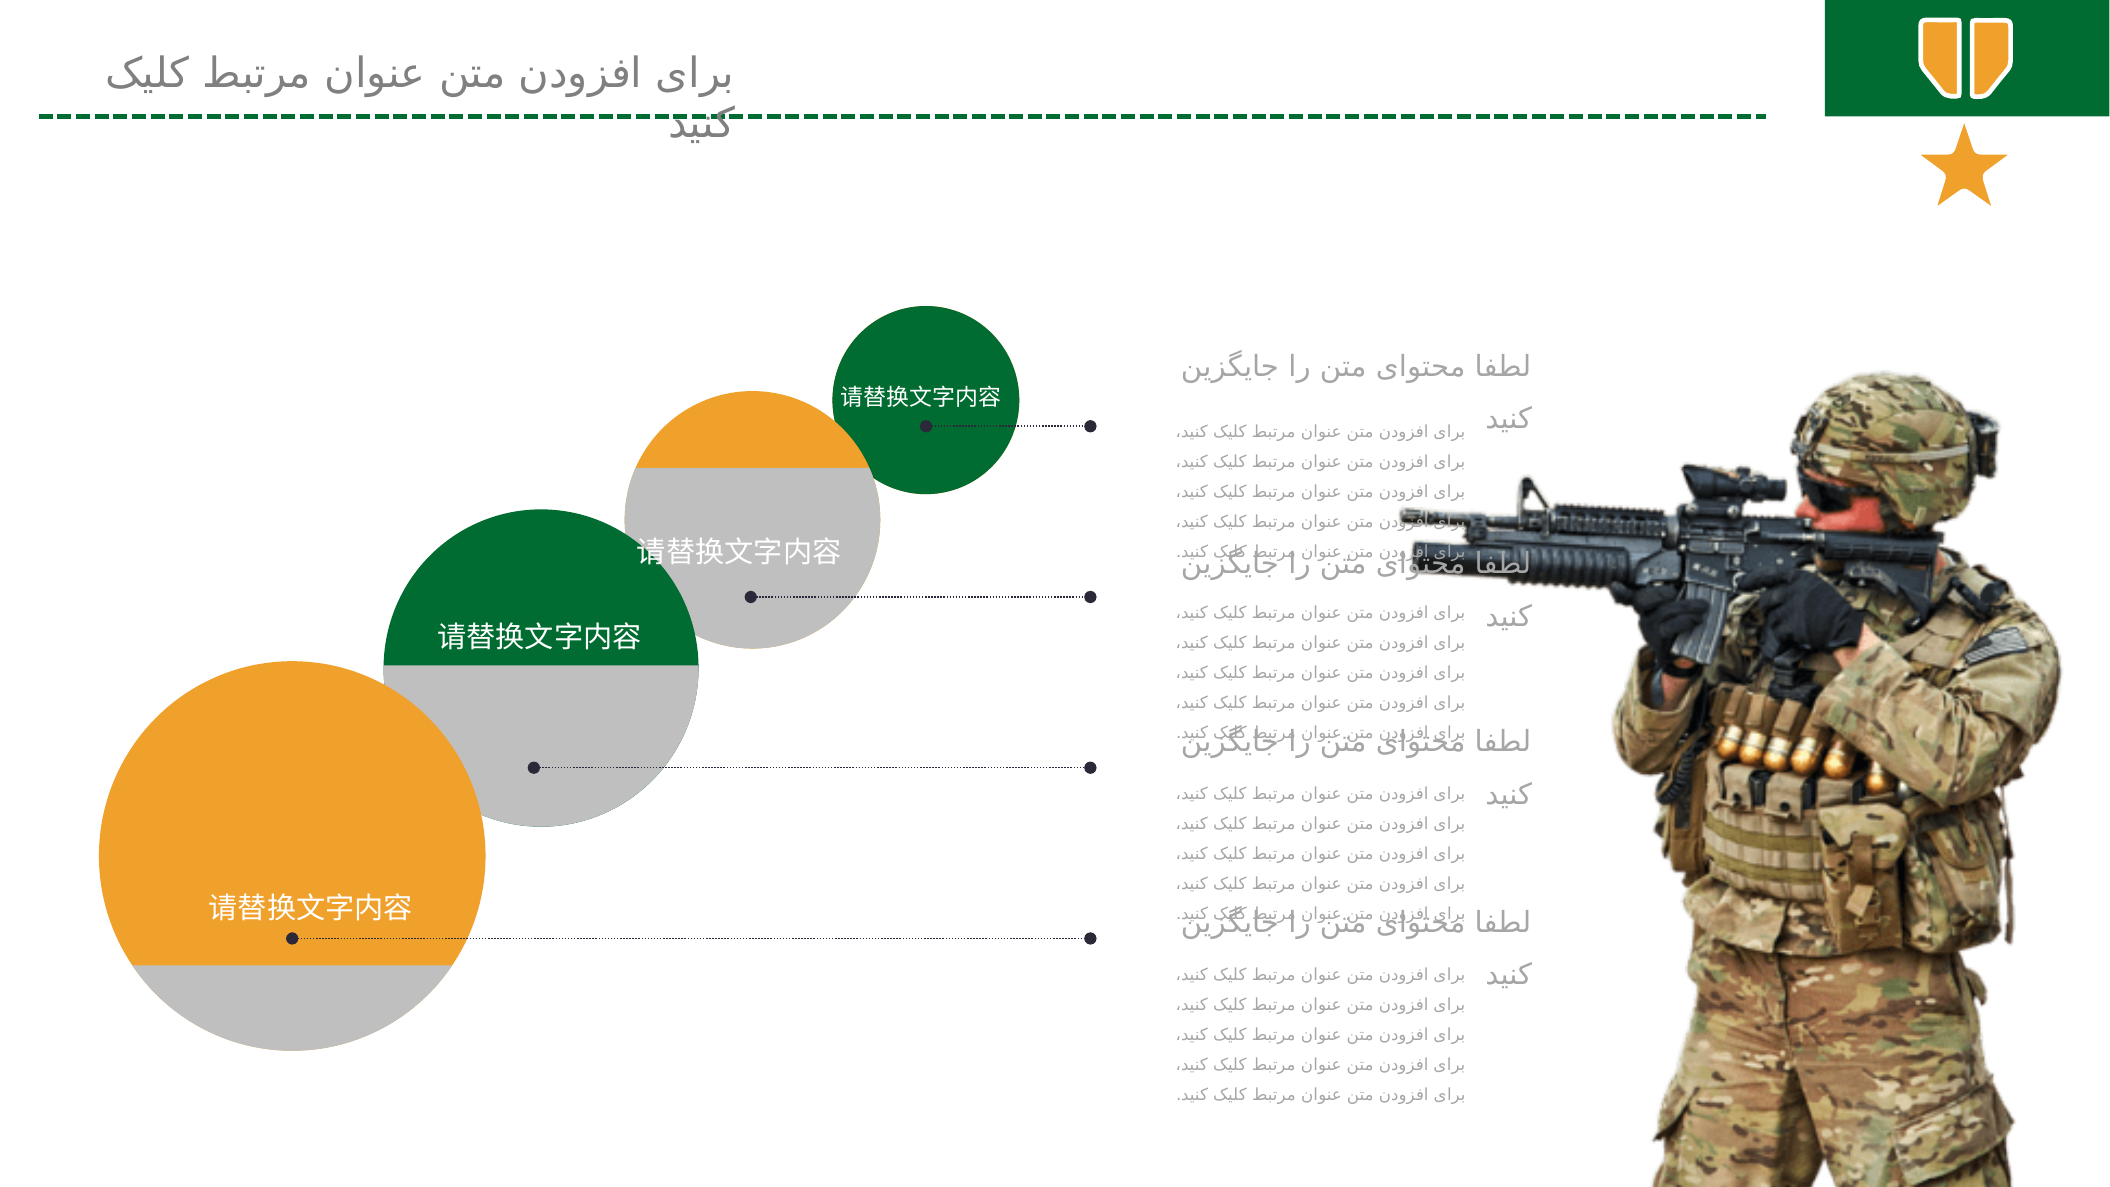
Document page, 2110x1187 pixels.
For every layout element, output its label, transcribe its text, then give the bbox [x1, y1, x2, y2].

text_box [383, 665, 699, 827]
text_box [670, 575, 775, 649]
text_box [98, 661, 486, 965]
text_box 请替换文字内容 [622, 518, 775, 575]
picture [775, 252, 2110, 1187]
text_box [132, 965, 453, 1051]
text_box [383, 509, 699, 665]
text_box برای افزودن متن عنوان مرتبط کلیک کنید [59, 38, 751, 107]
text_box 请替换文字内容 [194, 875, 428, 932]
text_box 请替换文字内容 [423, 604, 657, 661]
text_box [624, 467, 775, 518]
text_box [635, 391, 775, 467]
